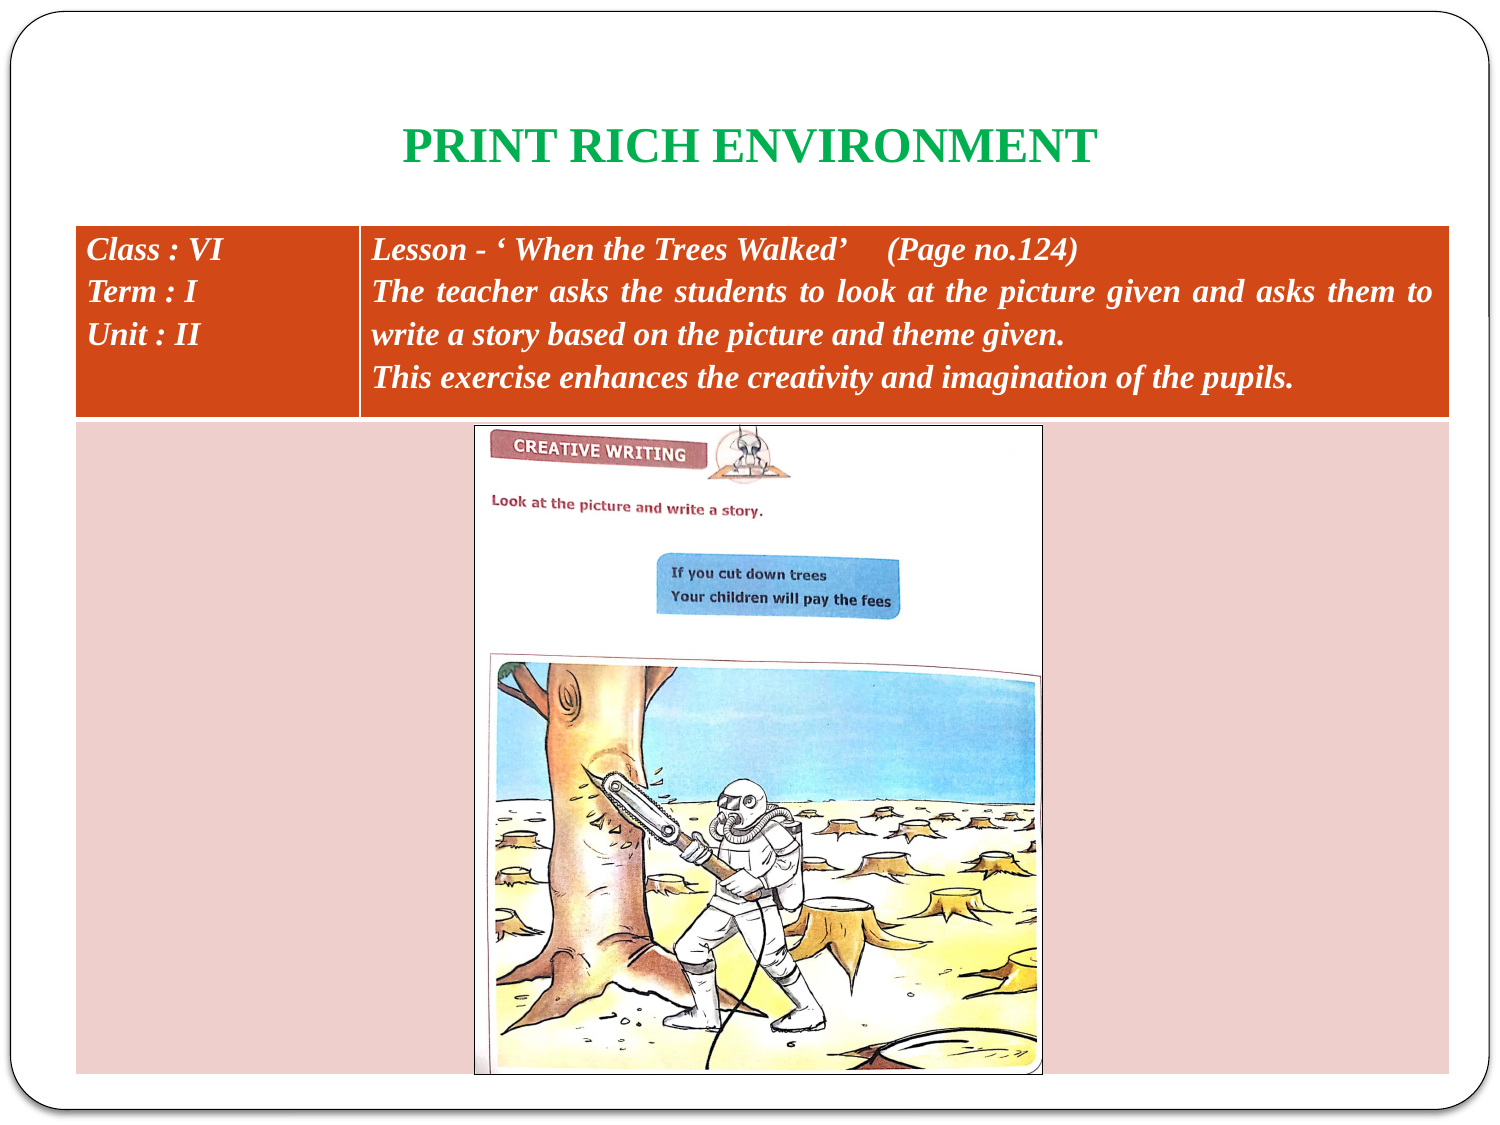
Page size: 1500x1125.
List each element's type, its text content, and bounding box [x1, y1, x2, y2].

table_header Class : VI Term : I Unit : II [76, 226, 359, 417]
table_cell [76, 422, 1449, 1074]
table_header Lesson - ‘ When the Trees Walked’ (Page no.124) The teacher asks the students to look at the picture given and asks them to write a story based on the picture and theme given. This exercise enhances the creativity and imagination of the pupils. [361, 226, 1449, 417]
picture [474, 424, 1043, 1075]
title PRINT RICH ENVIRONMENT [75, 50, 1425, 188]
